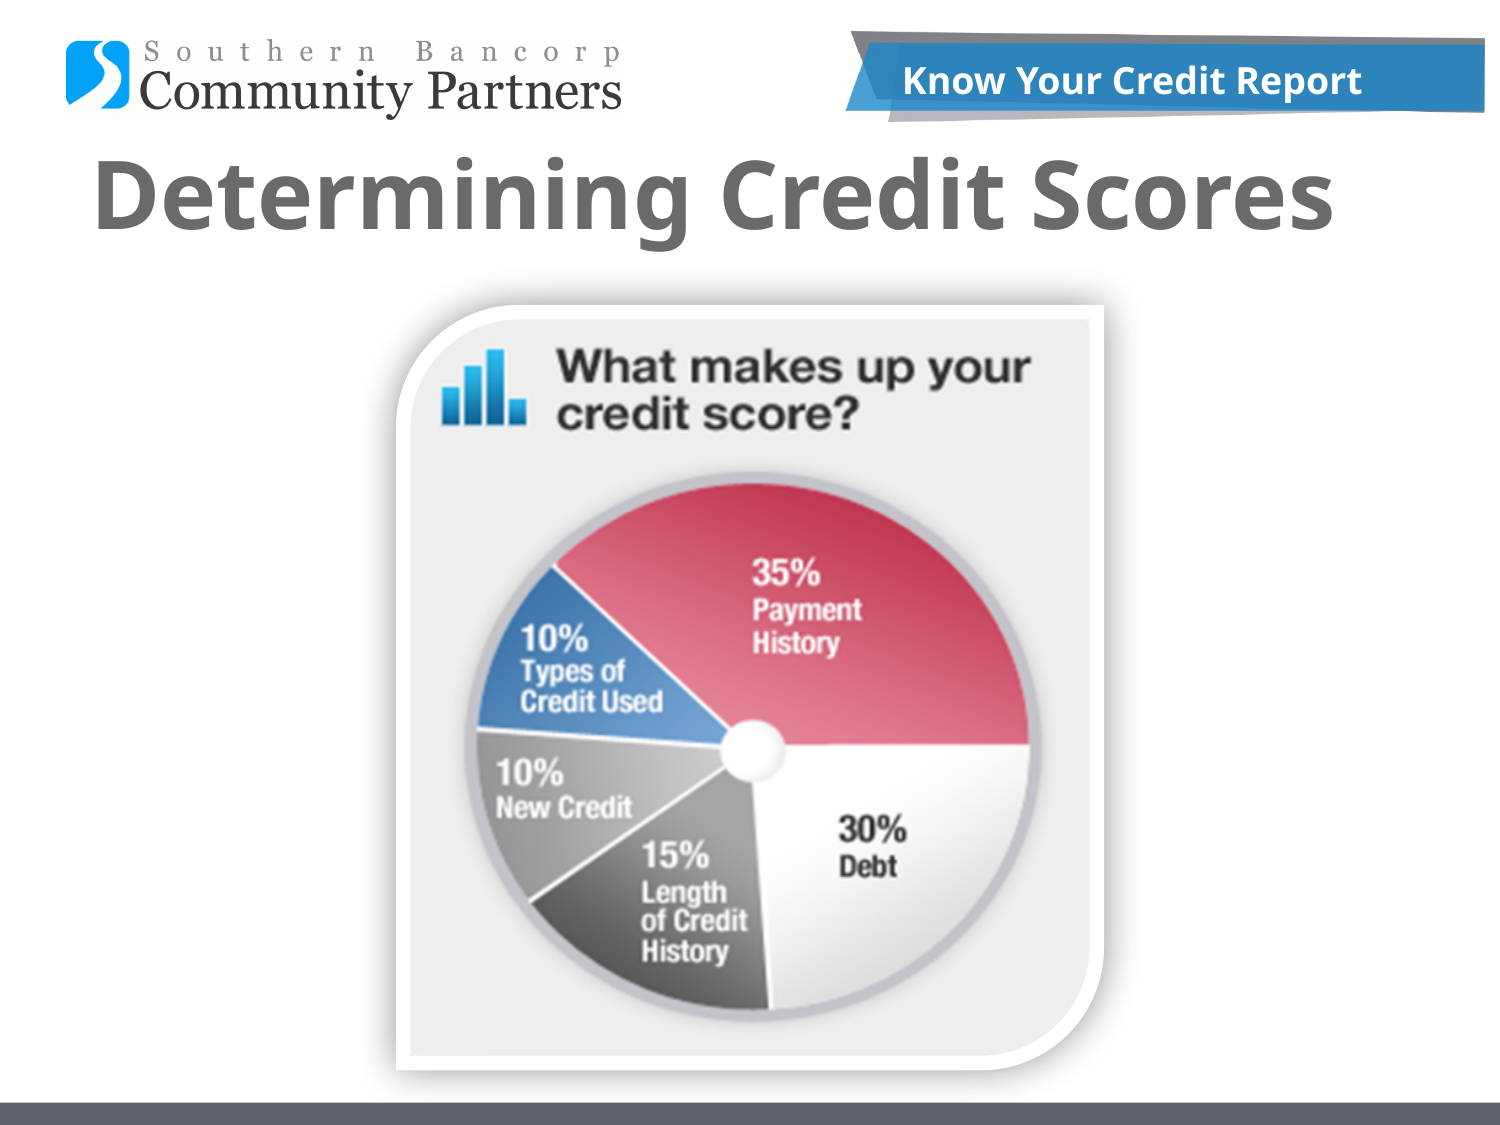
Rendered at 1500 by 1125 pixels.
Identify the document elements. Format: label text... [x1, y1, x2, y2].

text_box Know Your Credit Report [887, 49, 1469, 110]
title Determining Credit Scores [75, 127, 1397, 271]
picture [845, 31, 1485, 122]
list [403, 312, 1097, 1064]
picture [66, 39, 621, 120]
